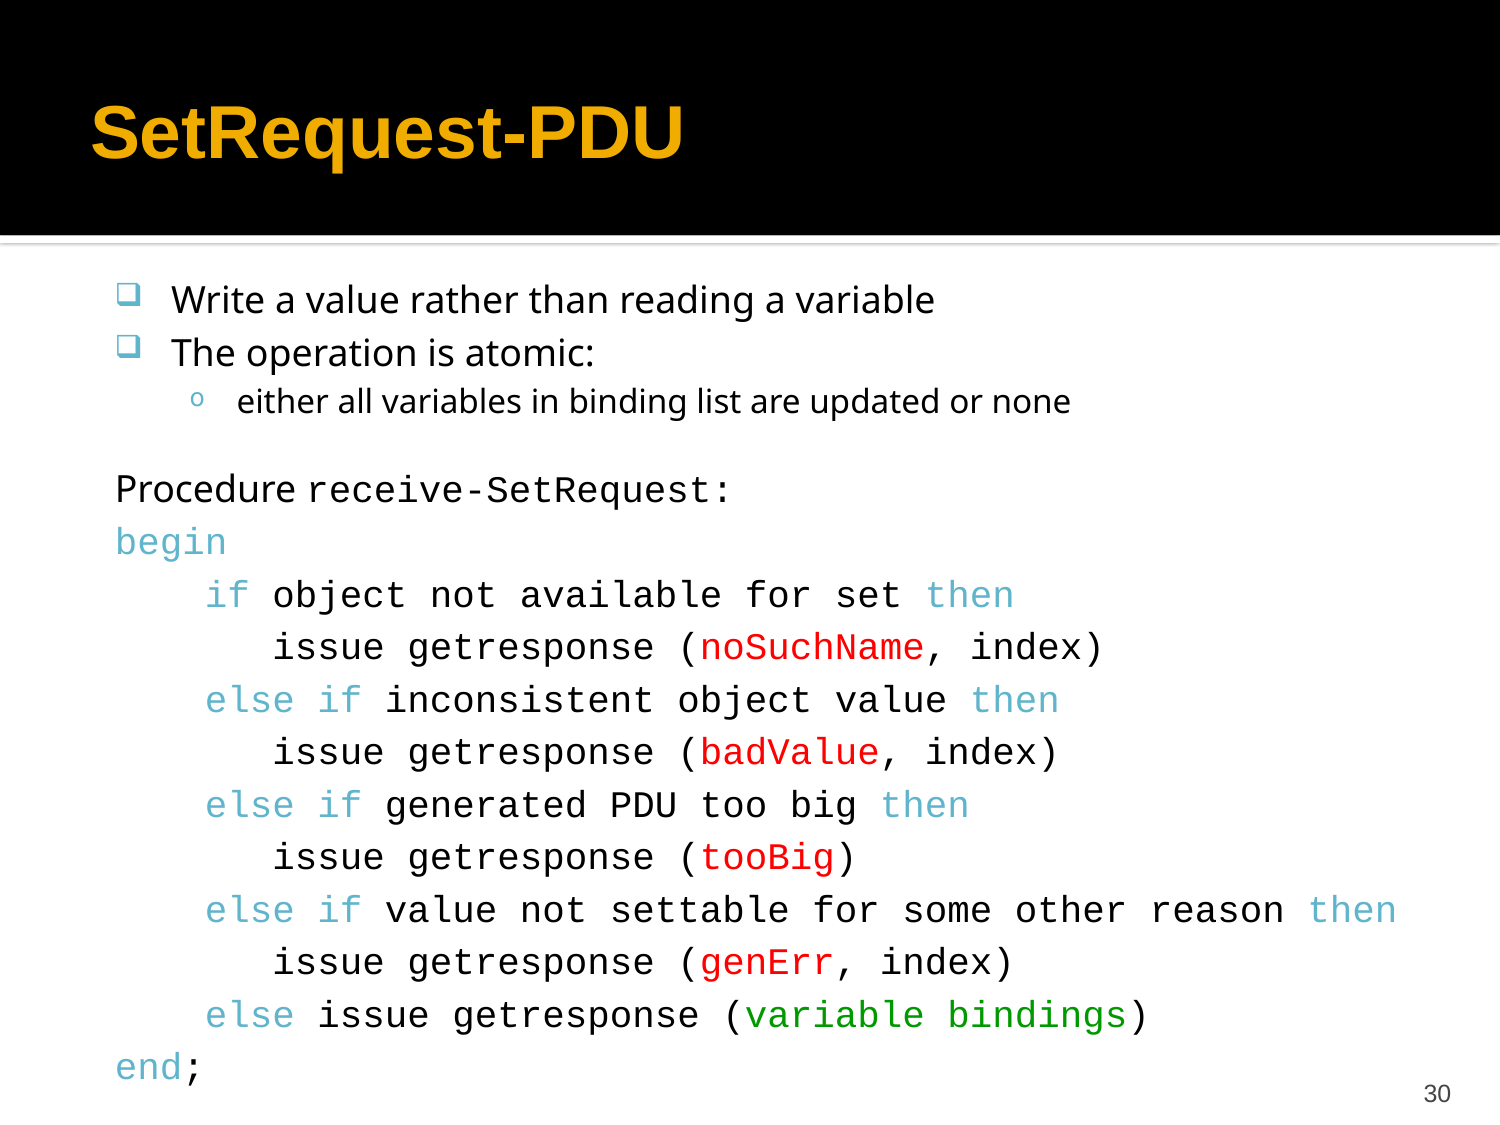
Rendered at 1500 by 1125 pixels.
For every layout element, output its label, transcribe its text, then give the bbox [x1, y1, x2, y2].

text_box Procedure receive-SetRequest: begin if object not available for set then issue getresponse (noSuchName, index) else if inconsistent object value then issue getresponse (badValue, index) else if generated PDU too big then issue getresponse (tooBig) else if value not settable for some other reason then issue getresponse (genErr, index) else issue getresponse (variable bindings) end; [99, 457, 1425, 1083]
text_box Write a value rather than reading a variable The operation is atomic: either all variables in binding list are updated or none [99, 268, 1388, 457]
title SetRequest-PDU [75, 25, 1425, 231]
slide_number 30 [1345, 1062, 1467, 1108]
